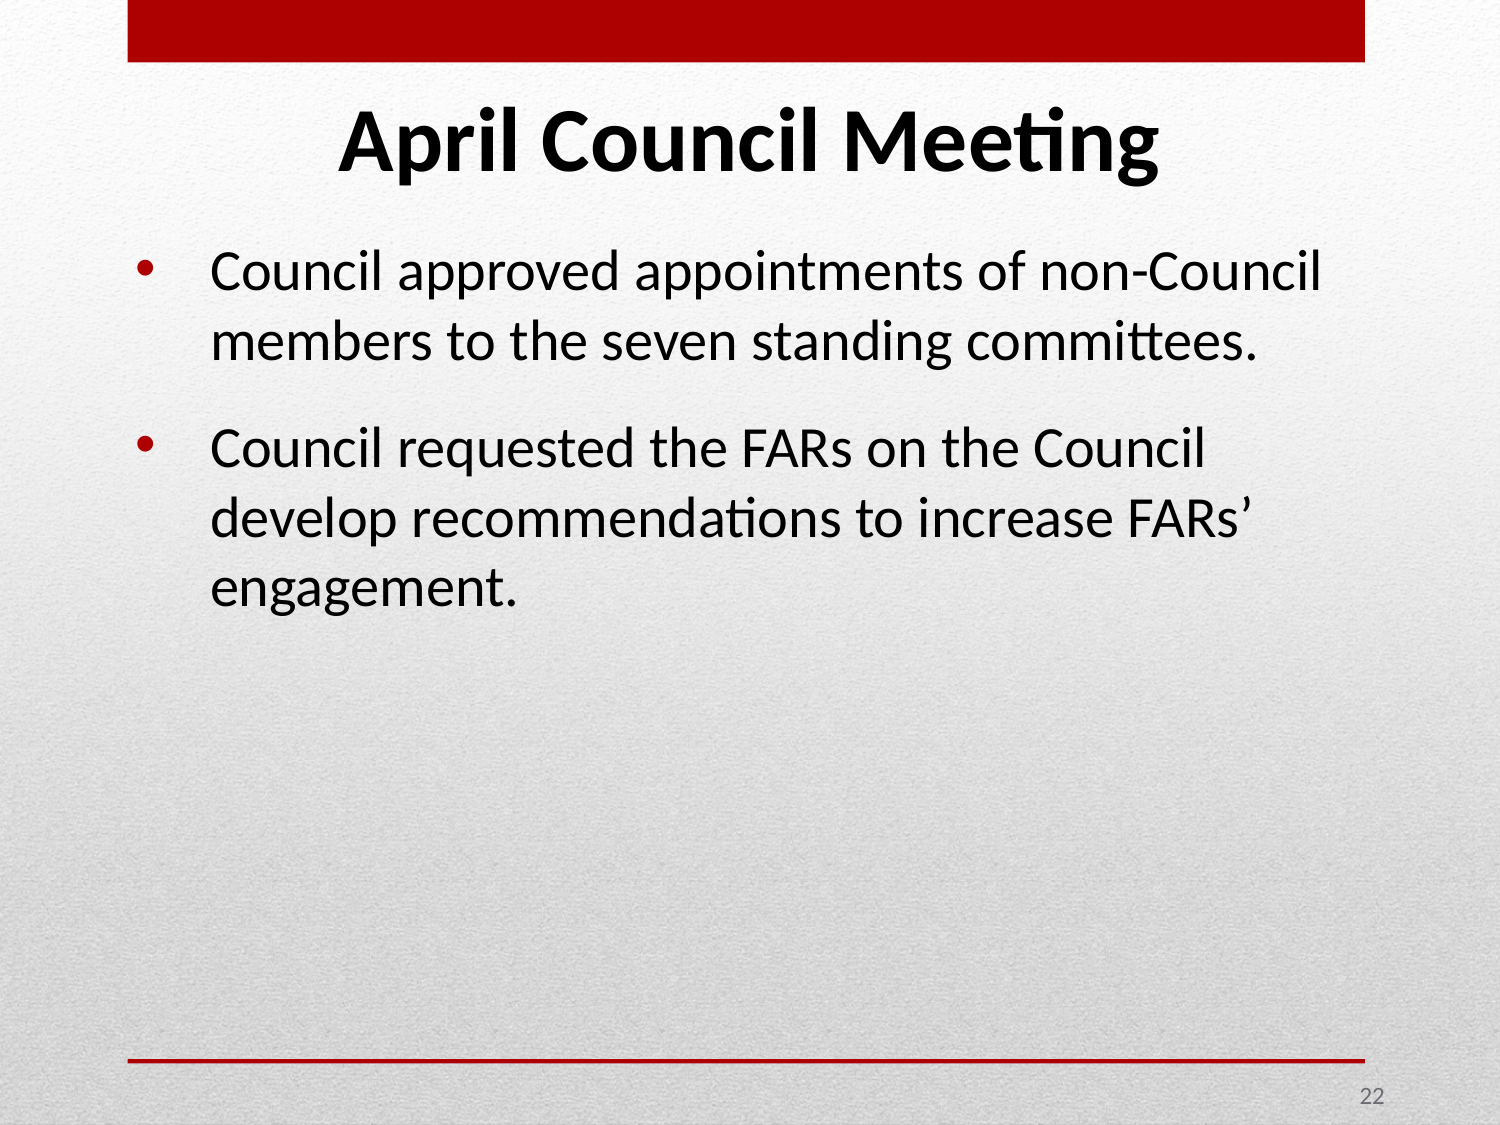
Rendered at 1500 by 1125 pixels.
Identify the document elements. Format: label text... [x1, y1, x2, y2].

slide_number 22 [1275, 1065, 1400, 1125]
list Council approved appointments of non-Council members to the seven standing committees. Council requested the FARs on the Council develop recommendations to increase FARs’ engagement. [120, 224, 1358, 863]
title April Council Meeting [0, 60, 1500, 210]
